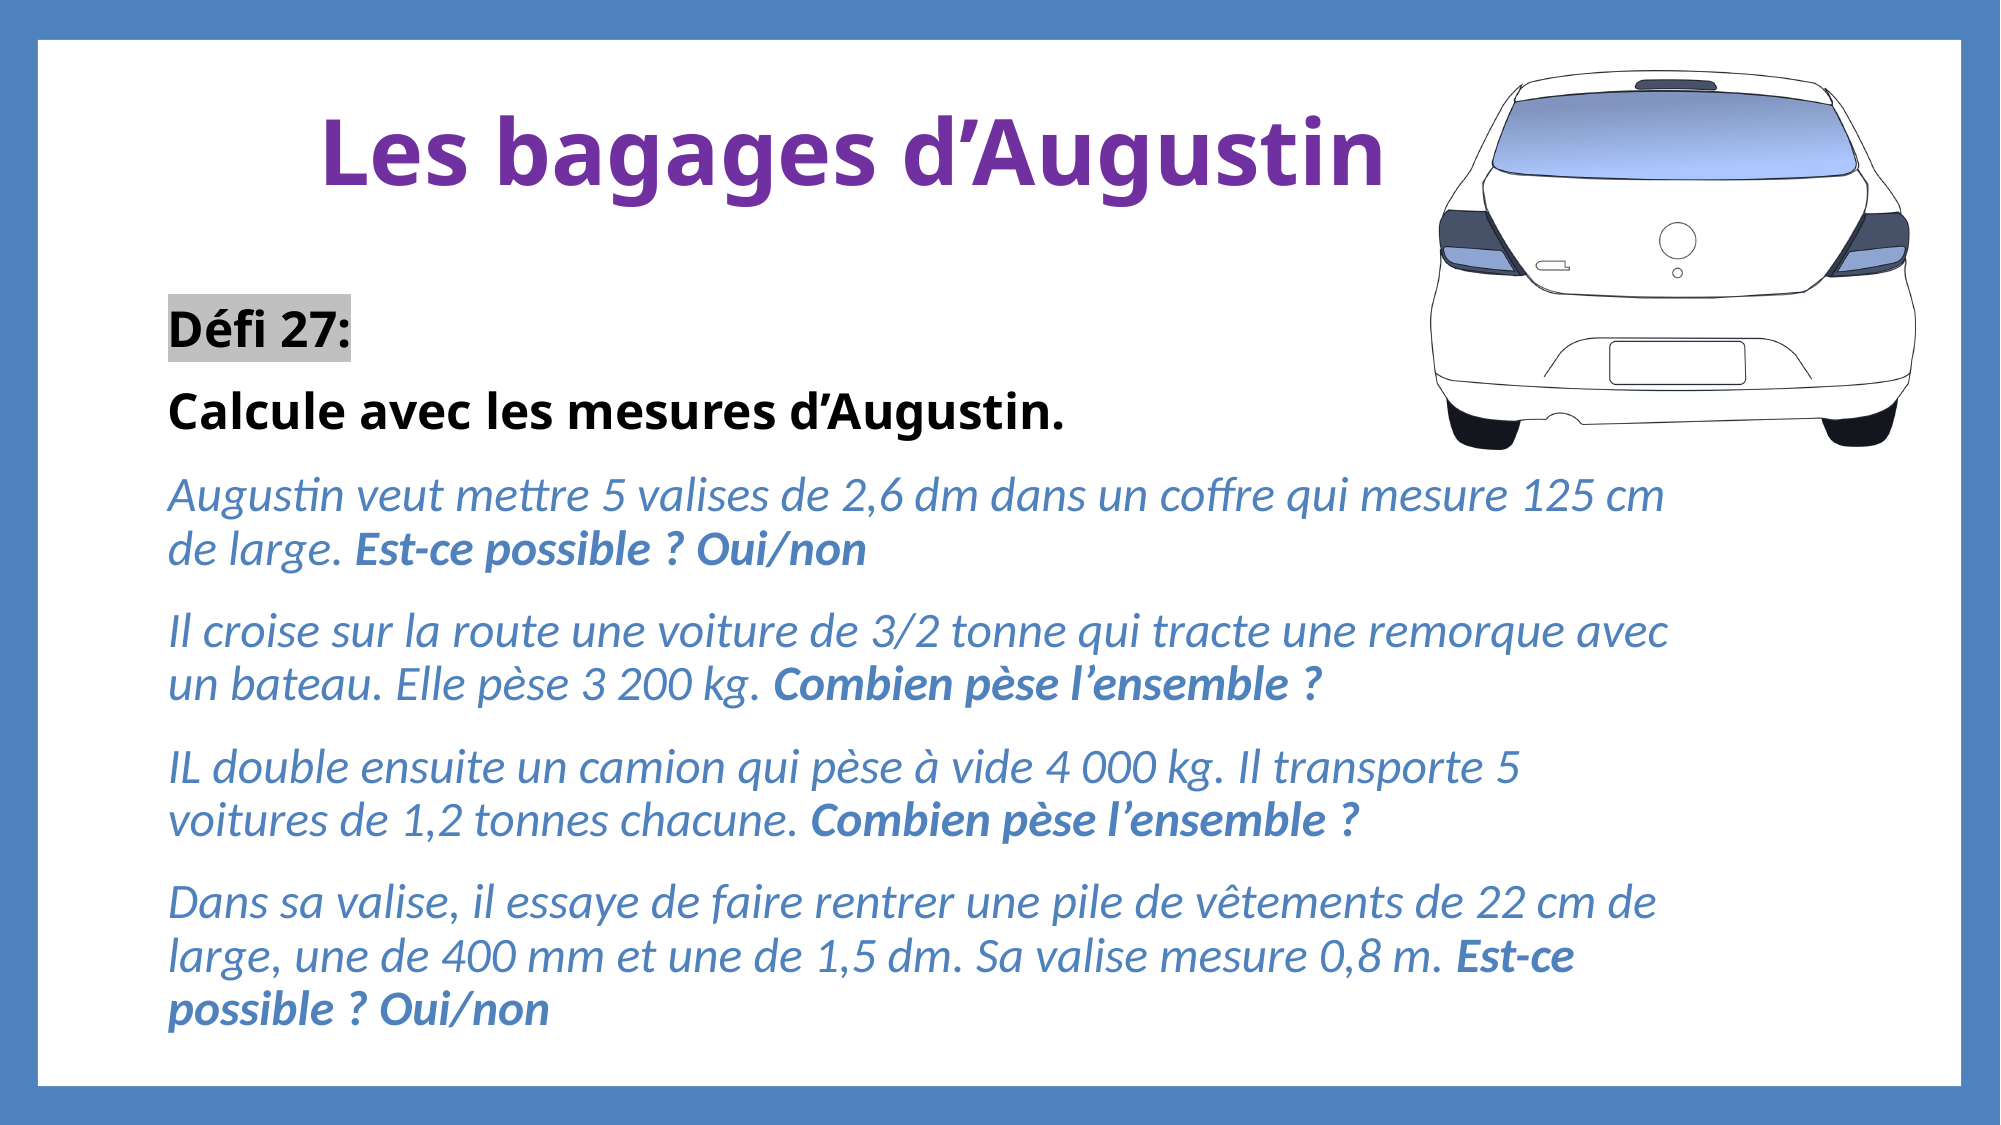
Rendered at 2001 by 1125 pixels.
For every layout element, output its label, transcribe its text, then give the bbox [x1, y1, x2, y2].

list Défi 27: Calcule avec les mesures d’Augustin. Augustin veut mettre 5 valises de 2,6 dm dans un coffre qui mesure 125 cm de large. Est-ce possible ? Oui/non Il croise sur la route une voiture de 3/2 tonne qui tracte une remorque avec un bateau. Elle pèse 3 200 kg. Combien pèse l’ensemble ? IL double ensuite un camion qui pèse à vide 4 000 kg. Il transporte 5 voitures de 1,2 tonnes chacune. Combien pèse l’ensemble ? Dans sa valise, il essaye de faire rentrer une pile de vêtements de 22 cm de large, une de 400 mm et une de 1,5 dm. Sa valise mesure 0,8 m. Est-ce possible ? Oui/non [145, 297, 1694, 1047]
picture [1429, 69, 1916, 450]
title Les bagages d’Augustin [303, 45, 1654, 268]
